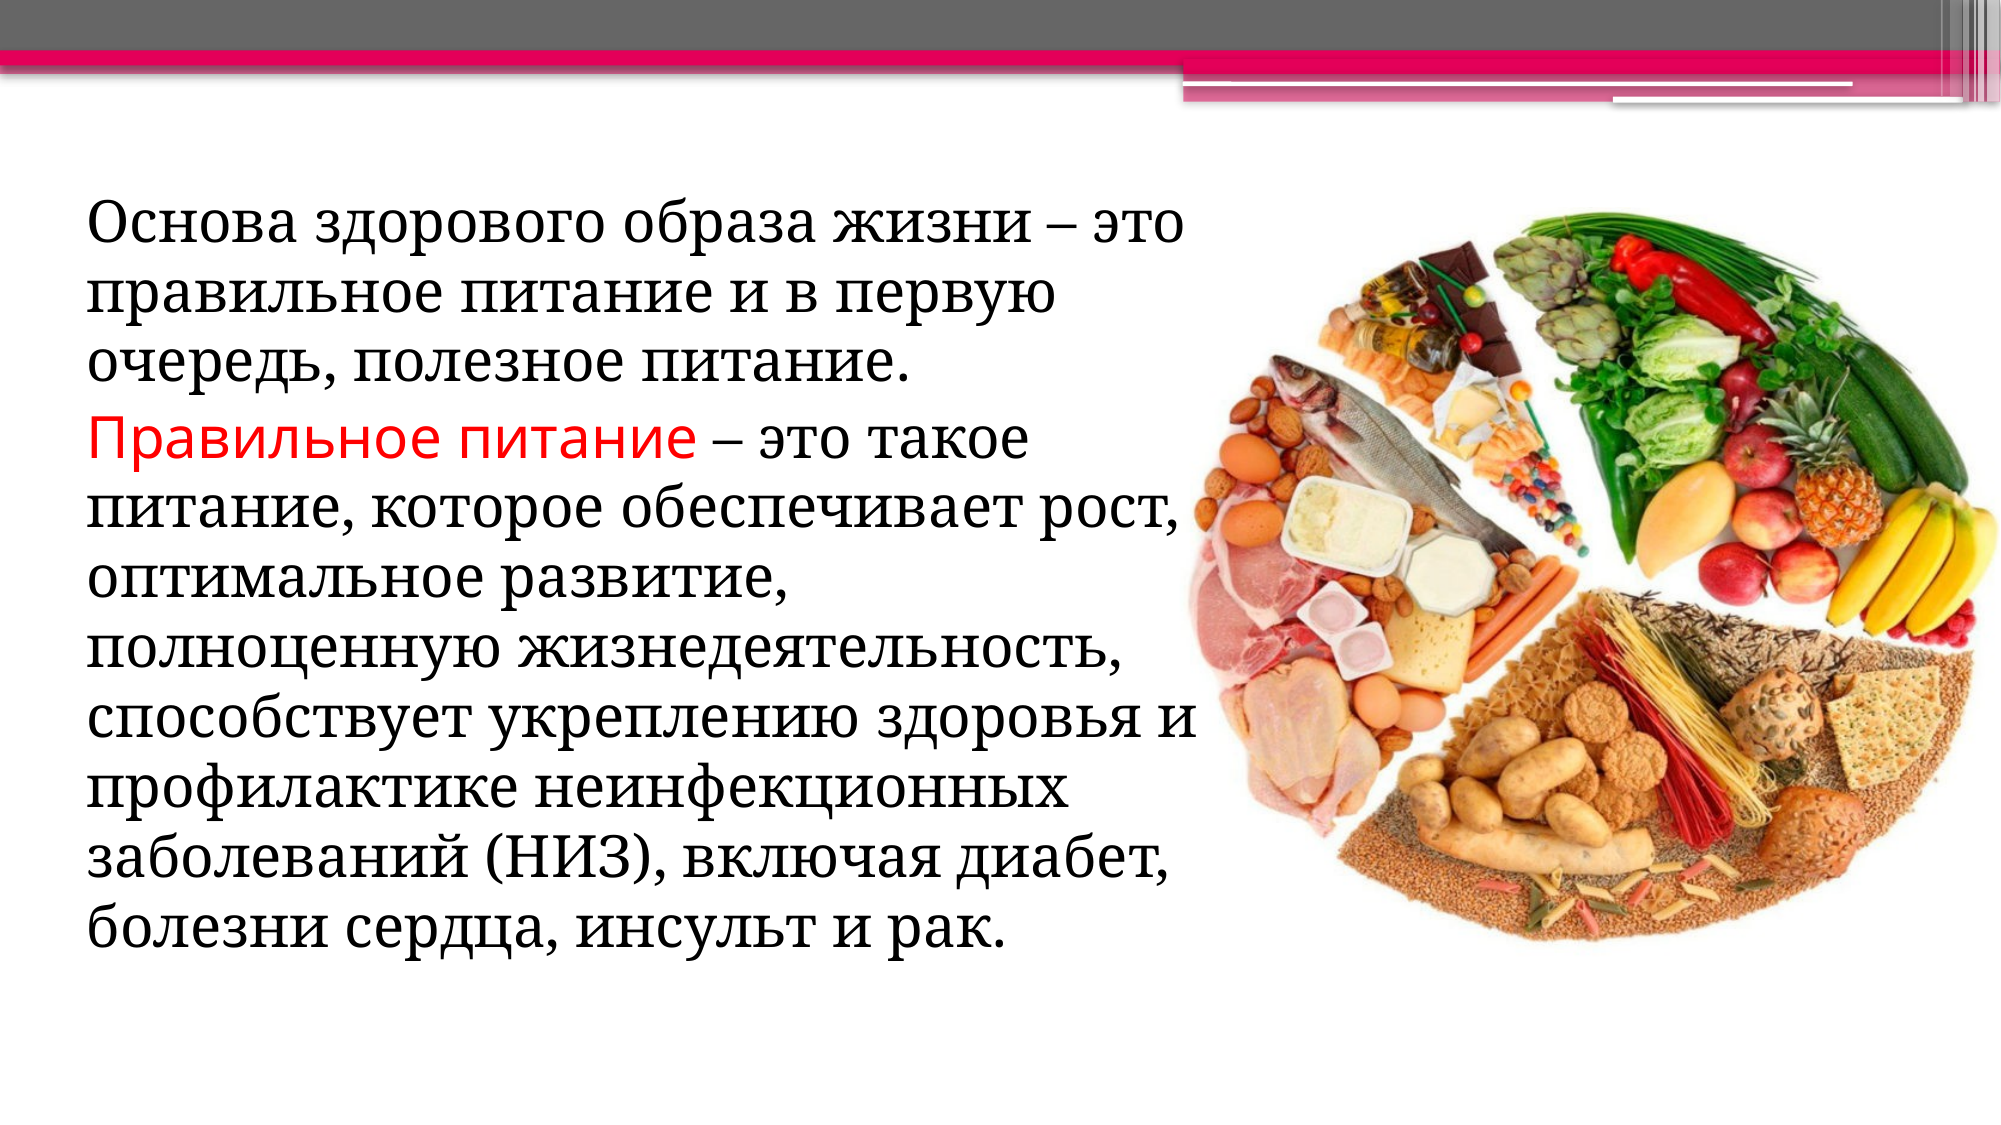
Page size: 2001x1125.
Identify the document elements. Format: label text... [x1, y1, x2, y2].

list Основа здорового образа жизни – это правильное питание и в первую очередь, полезное питание. Правильное питание – это такое питание, которое обеспечивает рост, оптимальное развитие, полноценную жизнедеятельность, способствует укреплению здоровья и профилактике неинфекционных заболеваний (НИЗ), включая диабет, болезни сердца, инсульт и рак. [53, 176, 1233, 1004]
picture [1179, 207, 2000, 973]
